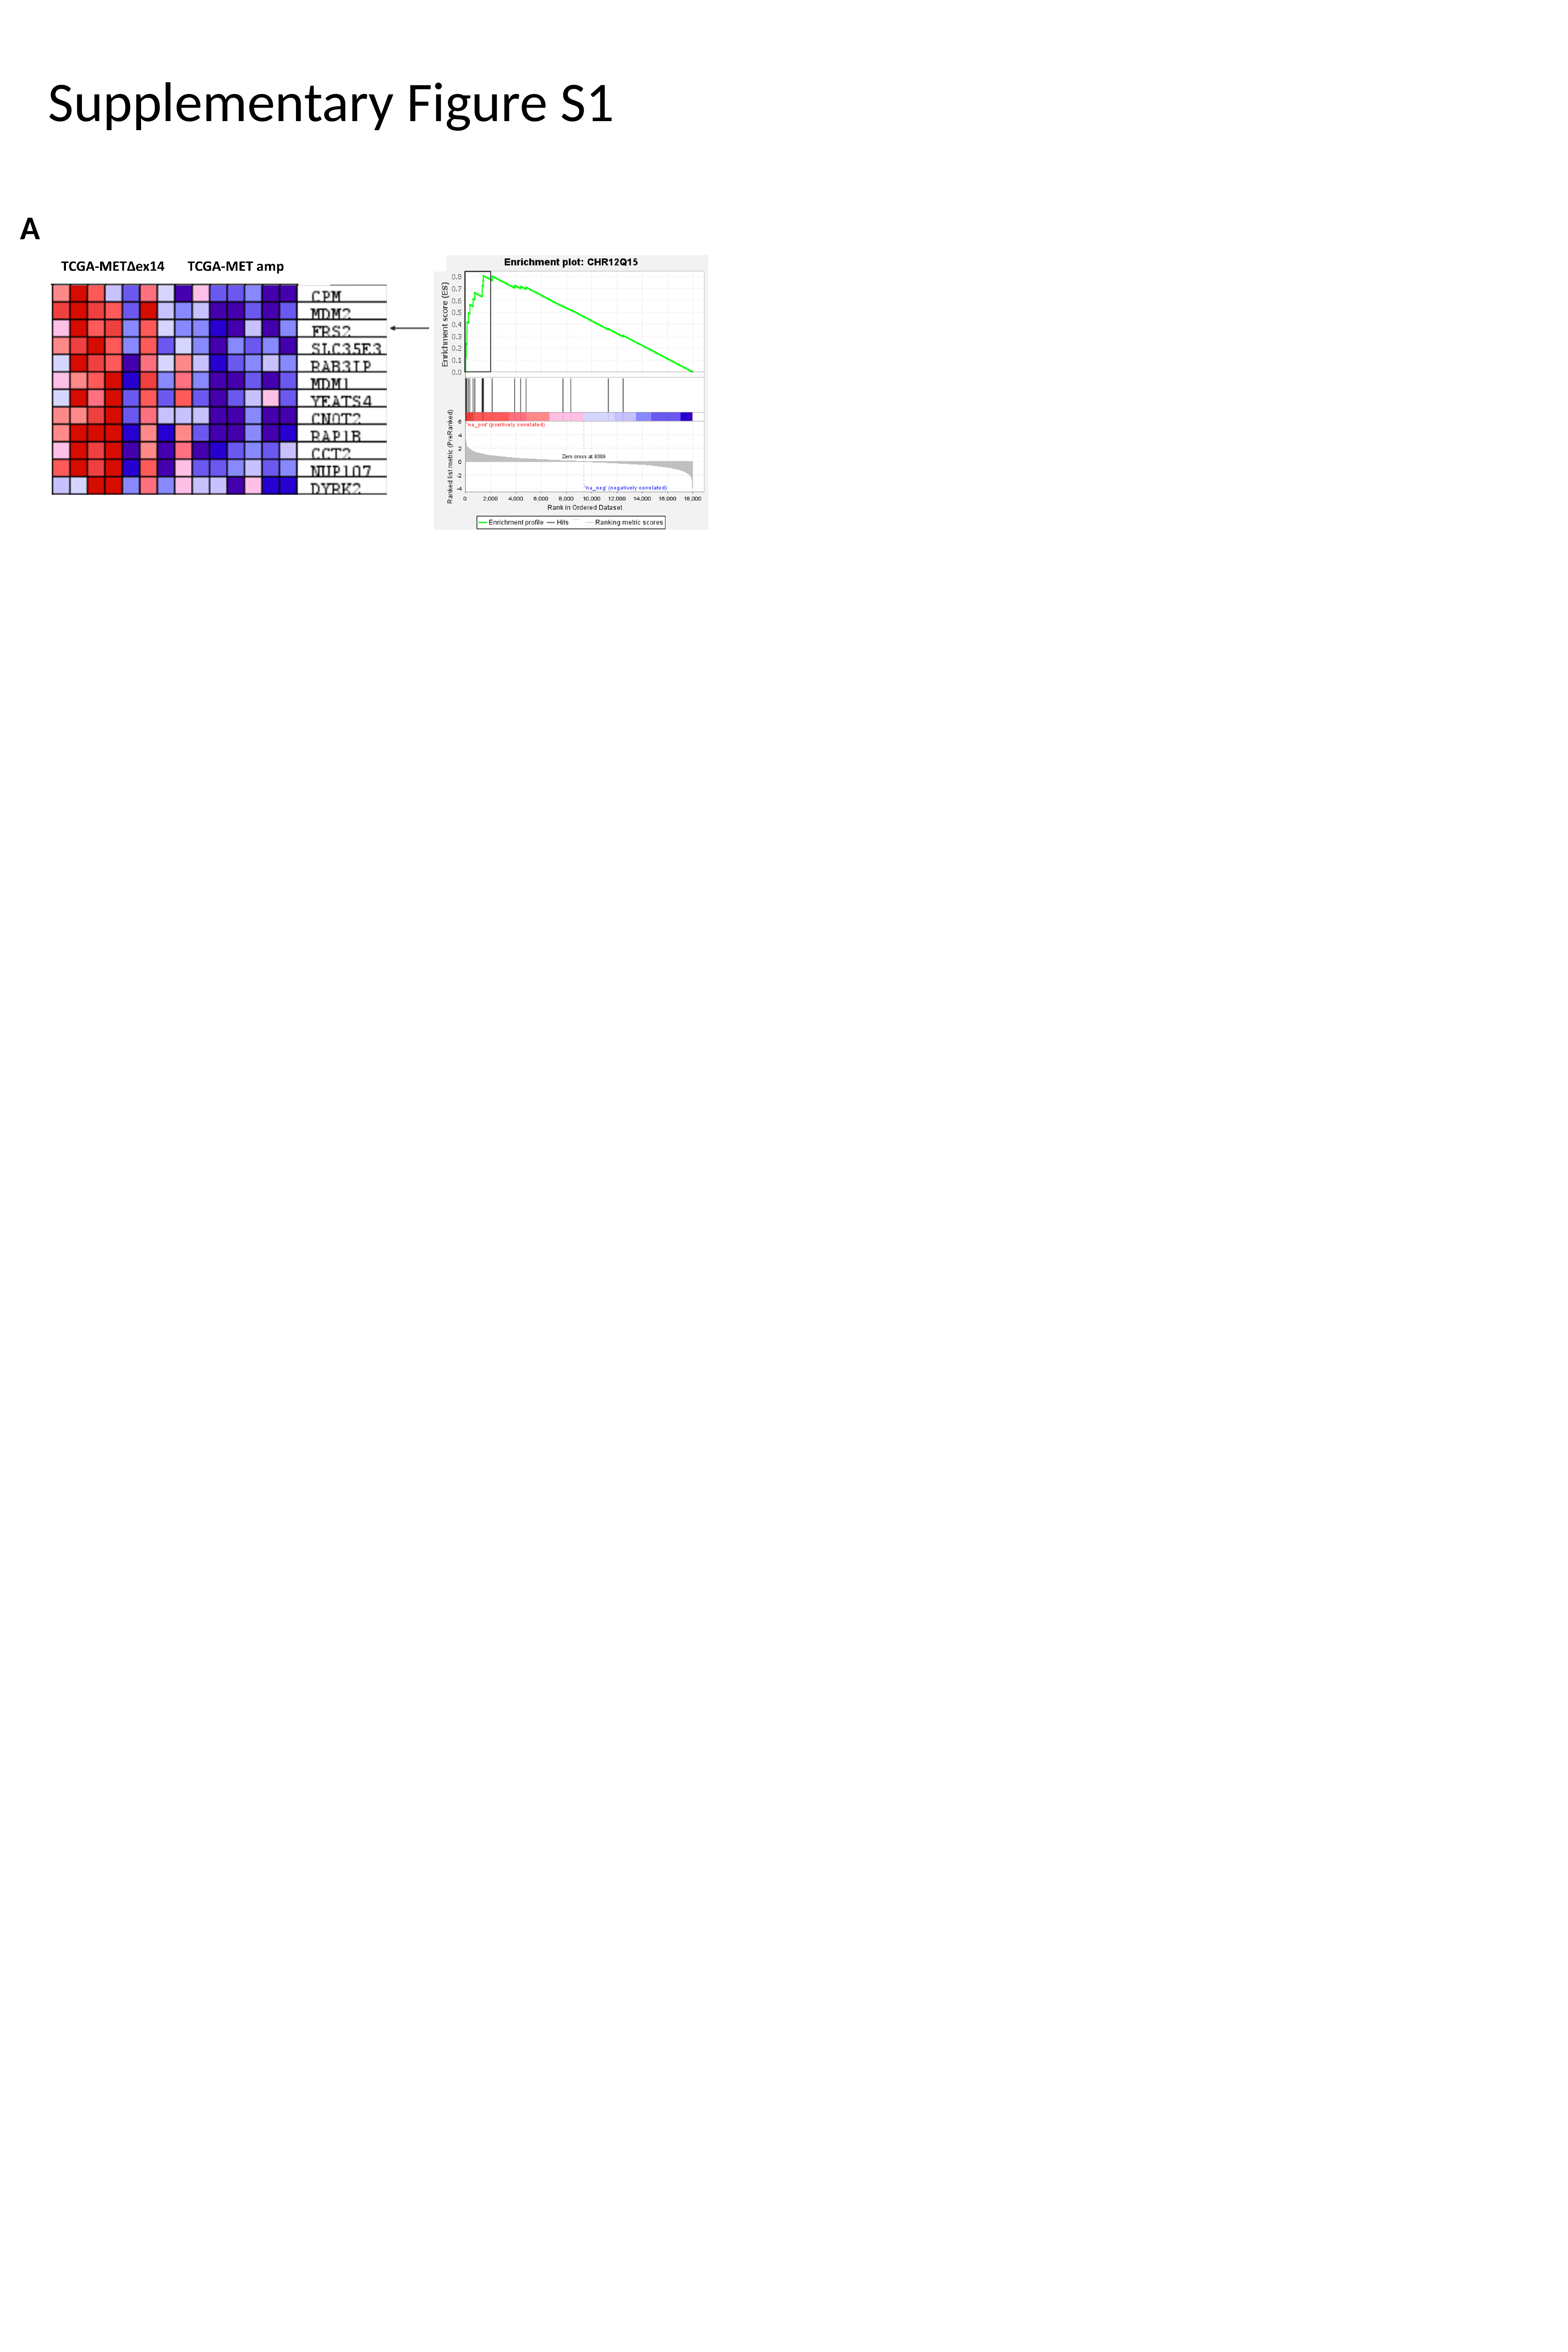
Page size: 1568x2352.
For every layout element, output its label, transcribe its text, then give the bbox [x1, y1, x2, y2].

picture [19, 247, 710, 536]
text_box Supplementary Figure S1 [43, 63, 725, 135]
text_box A [0, 204, 1447, 249]
